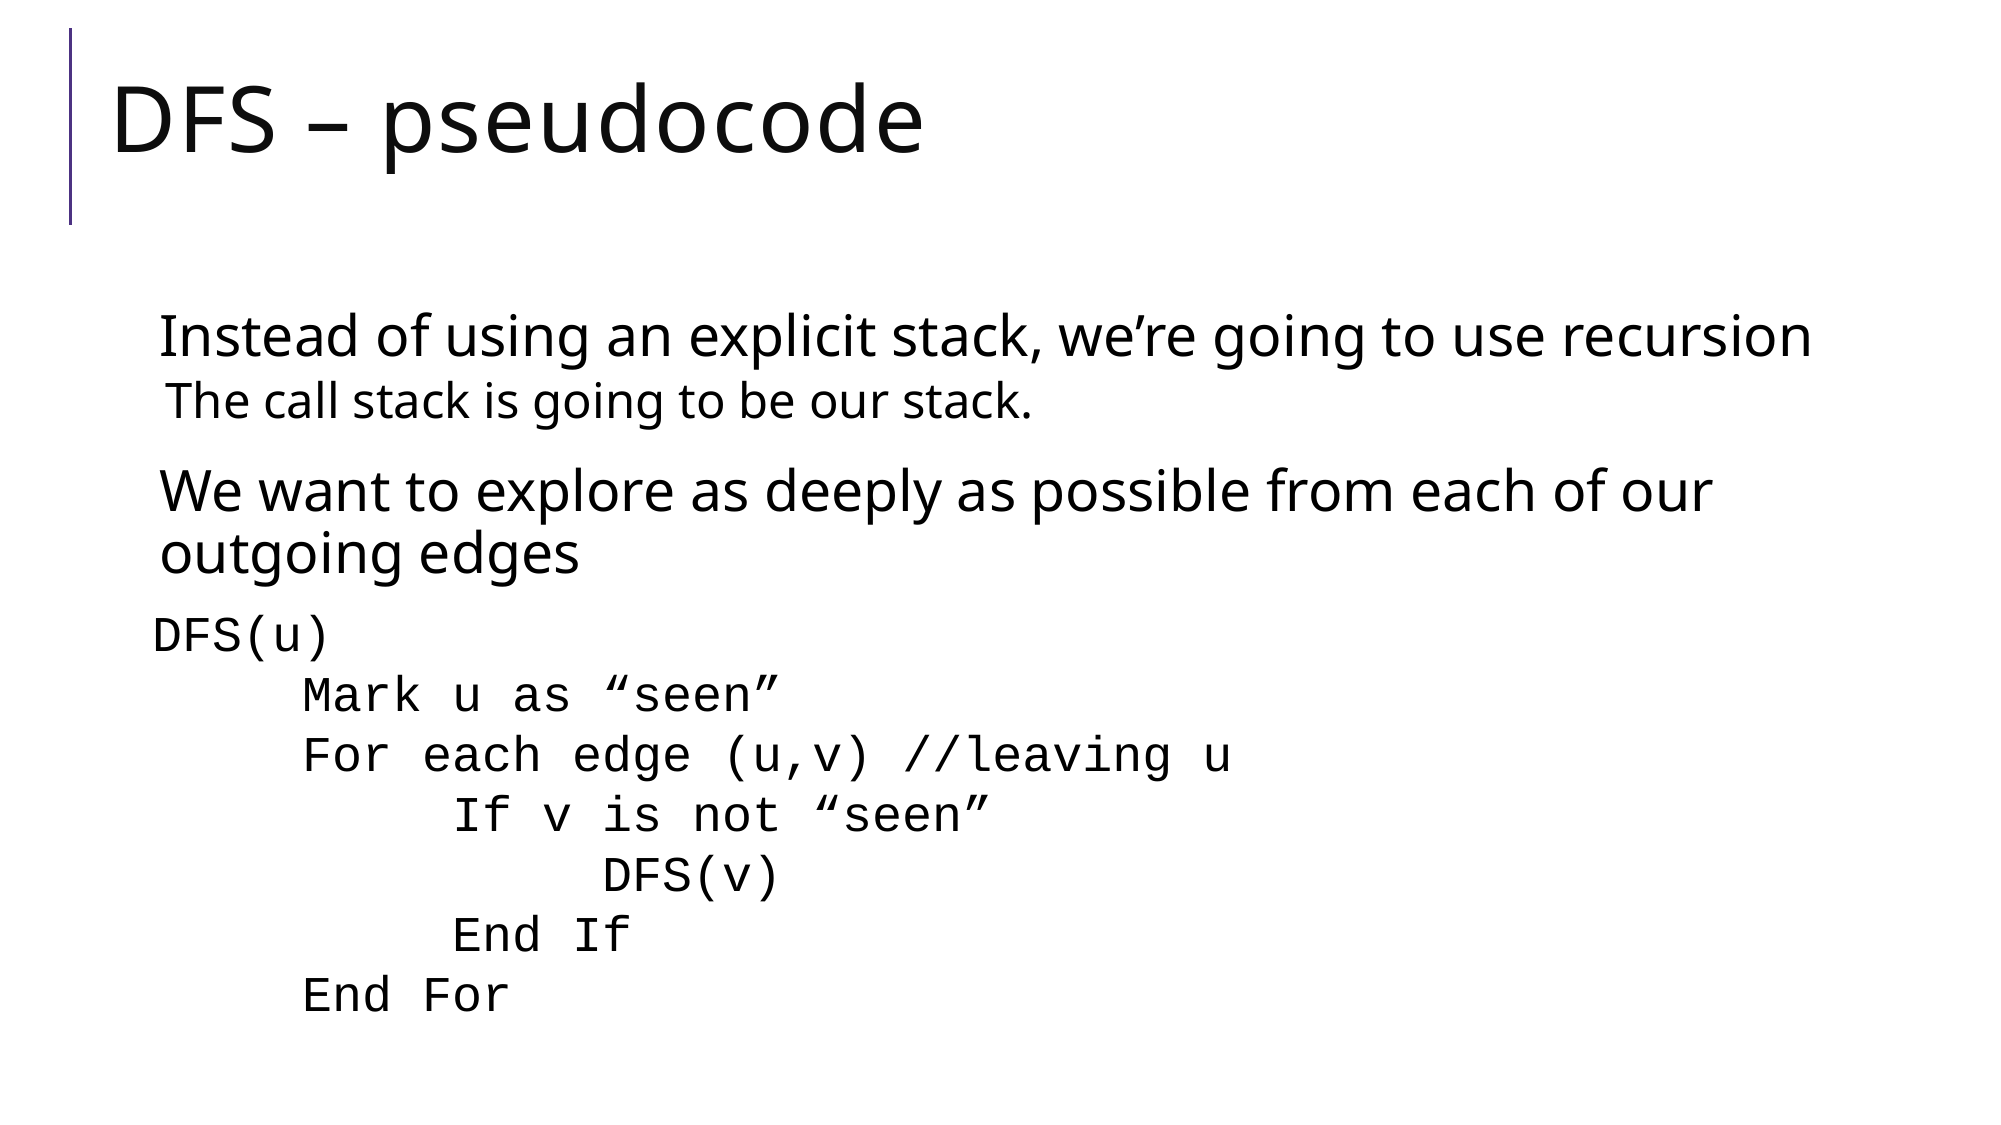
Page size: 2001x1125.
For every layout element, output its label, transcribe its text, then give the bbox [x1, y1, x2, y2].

list Instead of using an explicit stack, we’re going to use recursion The call stack is going to be our stack. We want to explore as deeply as possible from each of our outgoing edges [137, 299, 1863, 594]
text_box DFS(u) Mark u as “seen” For each edge (u,v) //leaving u If v is not “seen” DFS(v) End If End For [137, 593, 1305, 1029]
title DFS – pseudocode [94, 43, 1930, 210]
